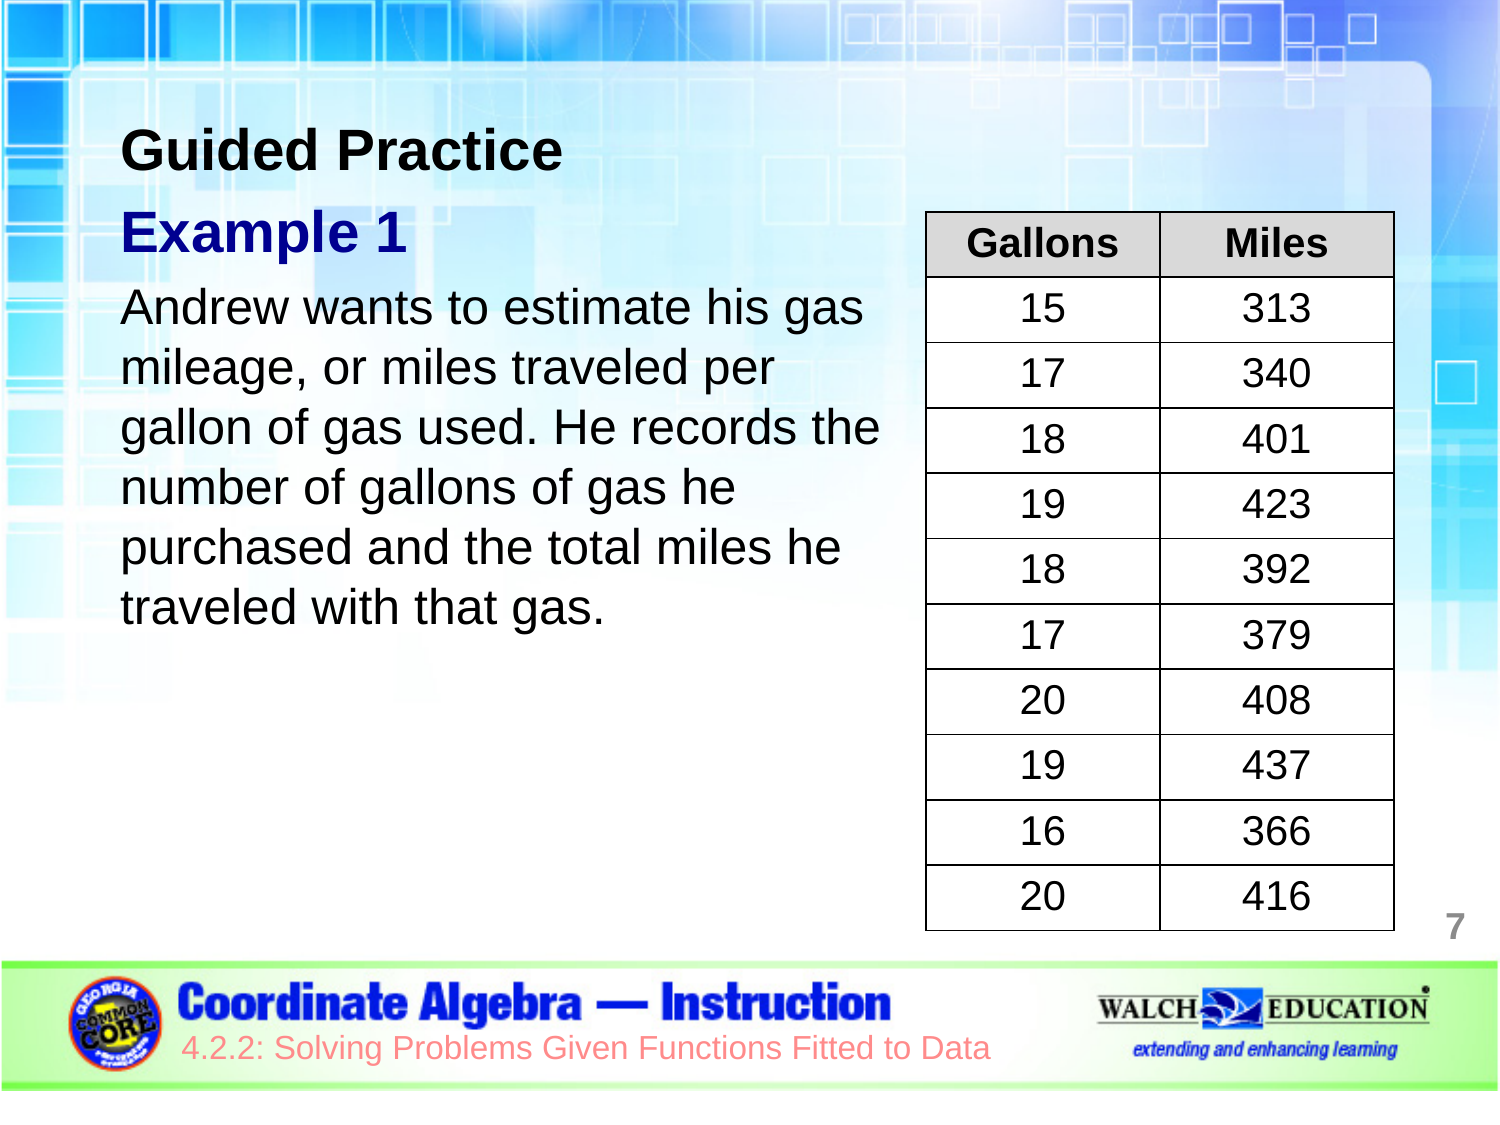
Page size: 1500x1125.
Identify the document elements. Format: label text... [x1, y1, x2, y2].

table_cell 17 [927, 605, 1159, 668]
table_cell 401 [1161, 409, 1393, 472]
table_cell 15 [927, 278, 1159, 342]
table_cell 18 [927, 539, 1159, 603]
table_cell 20 [927, 670, 1159, 734]
table_cell 16 [927, 801, 1159, 864]
table_cell 423 [1161, 474, 1393, 538]
table_cell 379 [1161, 605, 1393, 668]
table_cell 17 [927, 343, 1159, 407]
footer 4.2.2: Solving Problems Given Functions Fitted to Data [166, 1024, 1080, 1069]
table_cell 366 [1161, 801, 1393, 864]
slide_number 7 [1361, 901, 1481, 949]
subtitle Guided Practice Example 1 Andrew wants to estimate his gas mileage, or miles traveled per gallon of gas used. He records the number of gallons of gas he purchased and the total miles he traveled with that gas. [105, 105, 1394, 925]
table_cell 20 [927, 866, 1159, 930]
table_cell 416 [1161, 866, 1393, 930]
table_cell 340 [1161, 343, 1393, 407]
table_header Miles [1161, 213, 1393, 276]
table_cell 392 [1161, 539, 1393, 603]
table_cell 18 [927, 409, 1159, 472]
table_cell 19 [927, 735, 1159, 799]
picture [1, 0, 1500, 1091]
table_header Gallons [927, 213, 1159, 276]
table_cell 313 [1161, 278, 1393, 342]
table_cell 19 [927, 474, 1159, 538]
table_cell 408 [1161, 670, 1393, 734]
table_cell 437 [1161, 735, 1393, 799]
